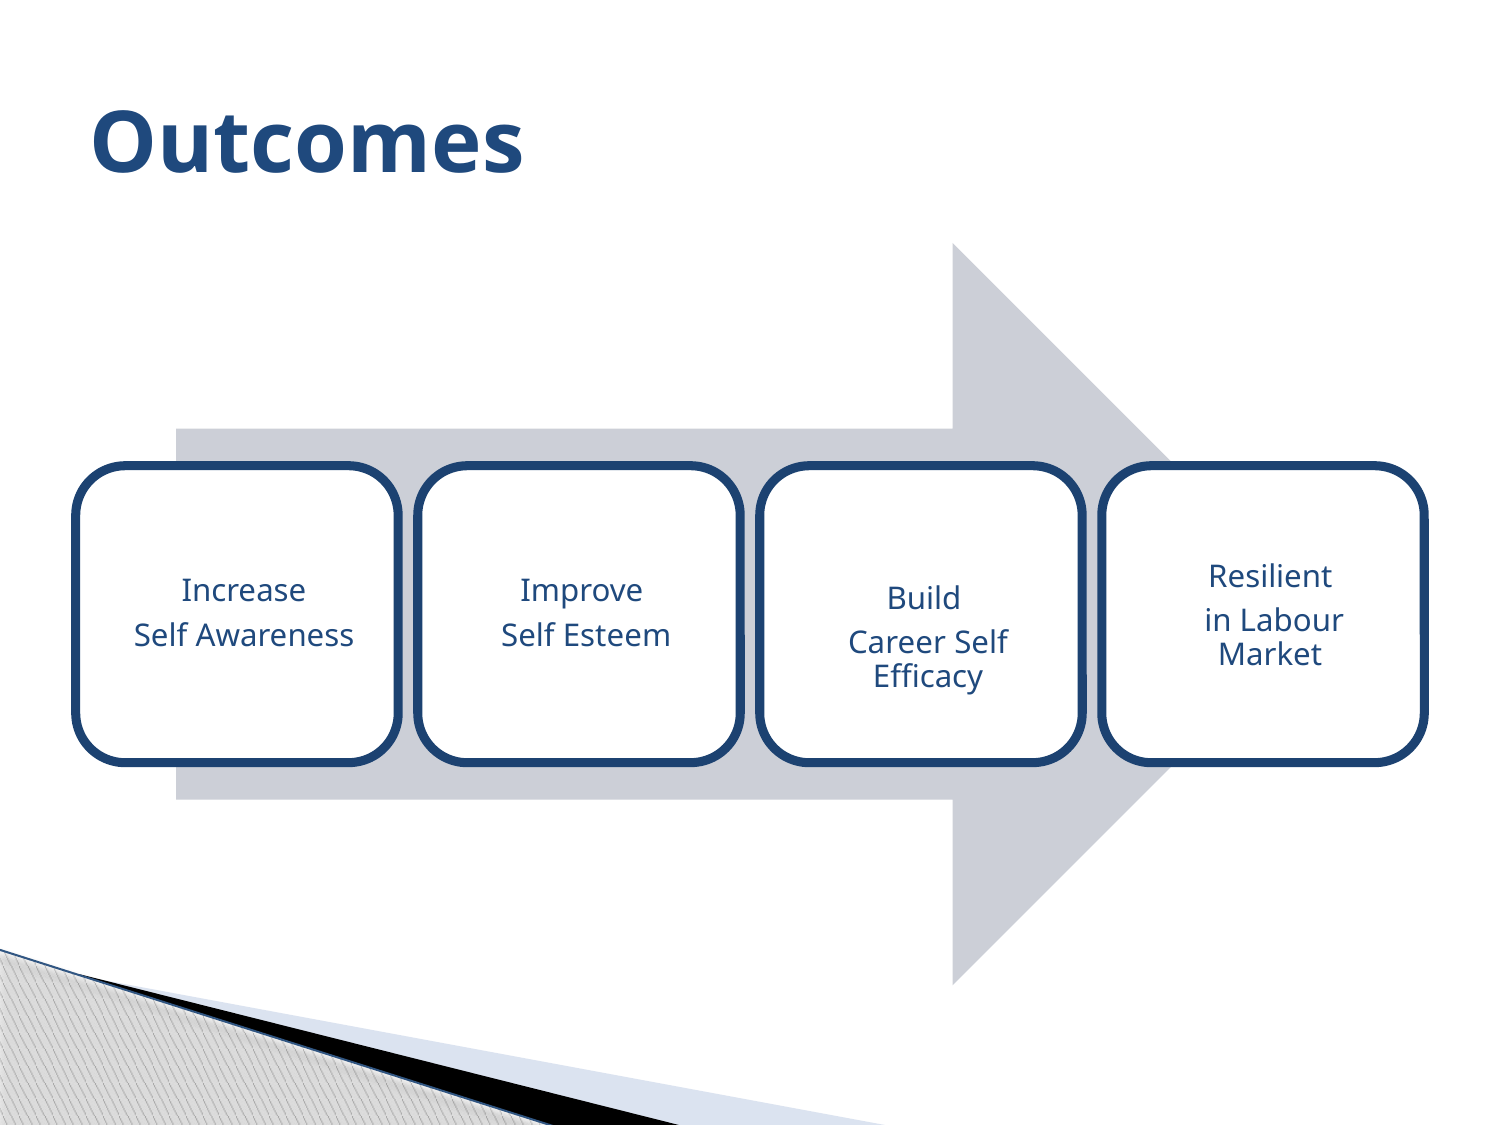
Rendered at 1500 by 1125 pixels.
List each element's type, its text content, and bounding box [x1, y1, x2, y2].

title Outcomes [75, 45, 1425, 233]
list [74, 242, 1426, 986]
